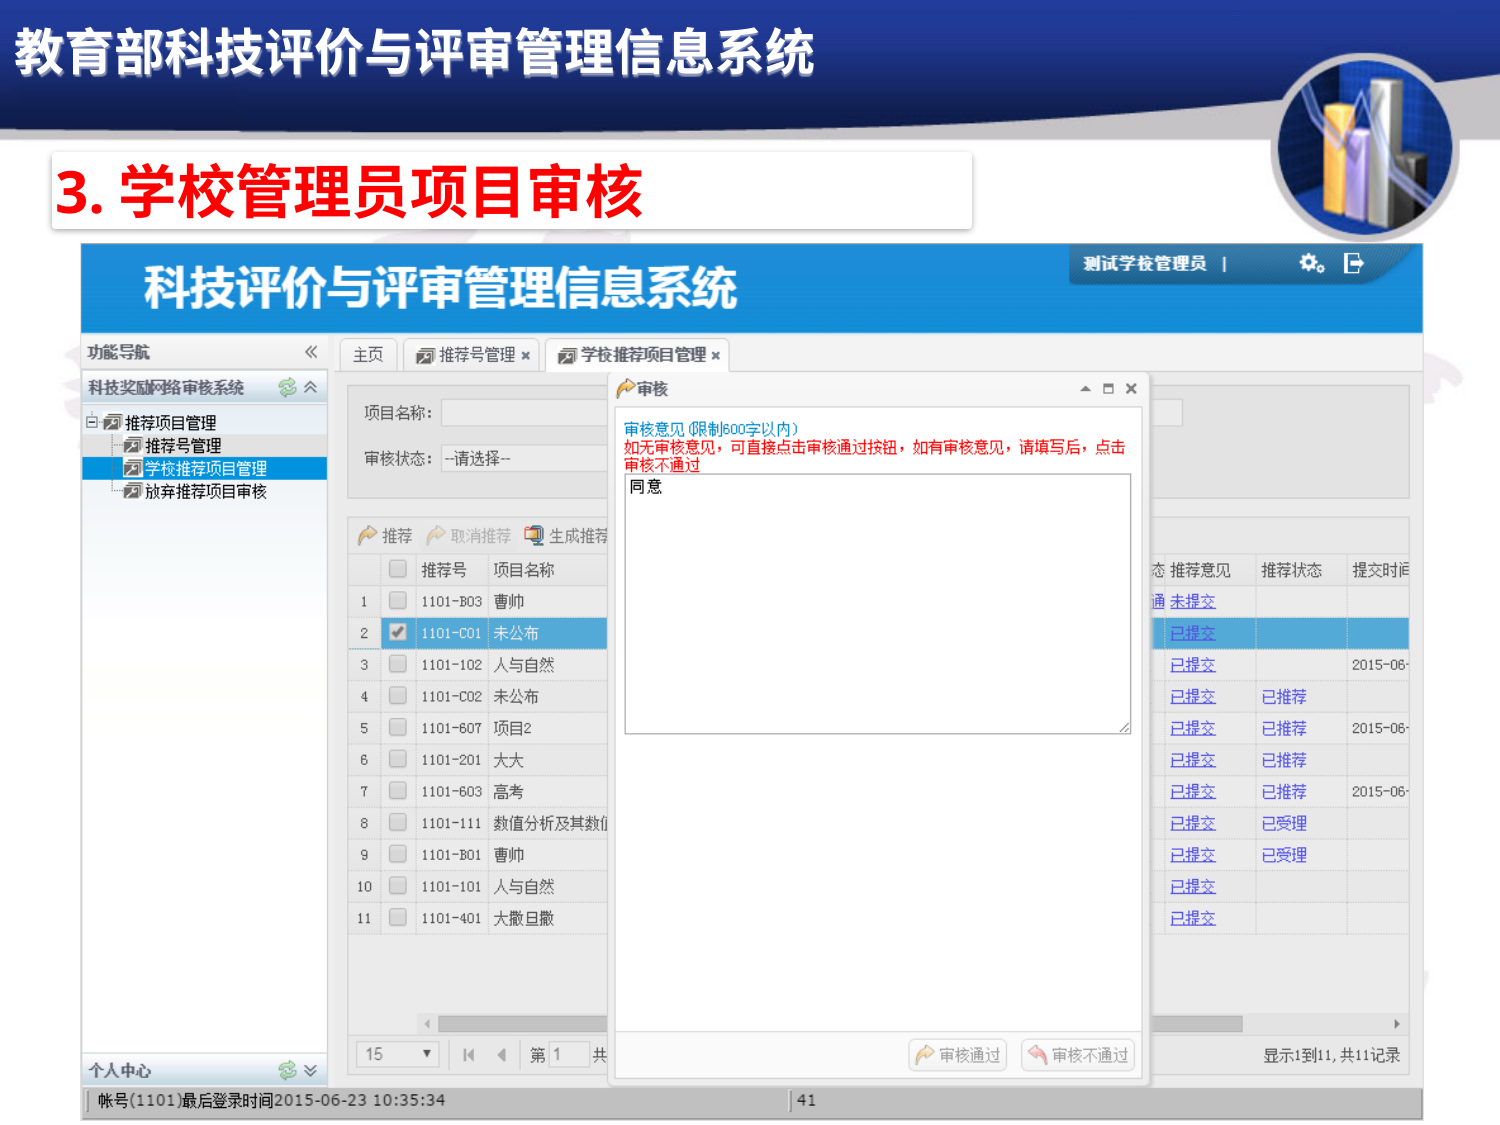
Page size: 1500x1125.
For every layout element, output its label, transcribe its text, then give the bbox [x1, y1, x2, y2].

text_box 3.学校管理员项目审核 [52, 152, 972, 229]
picture [0, 0, 1500, 1125]
